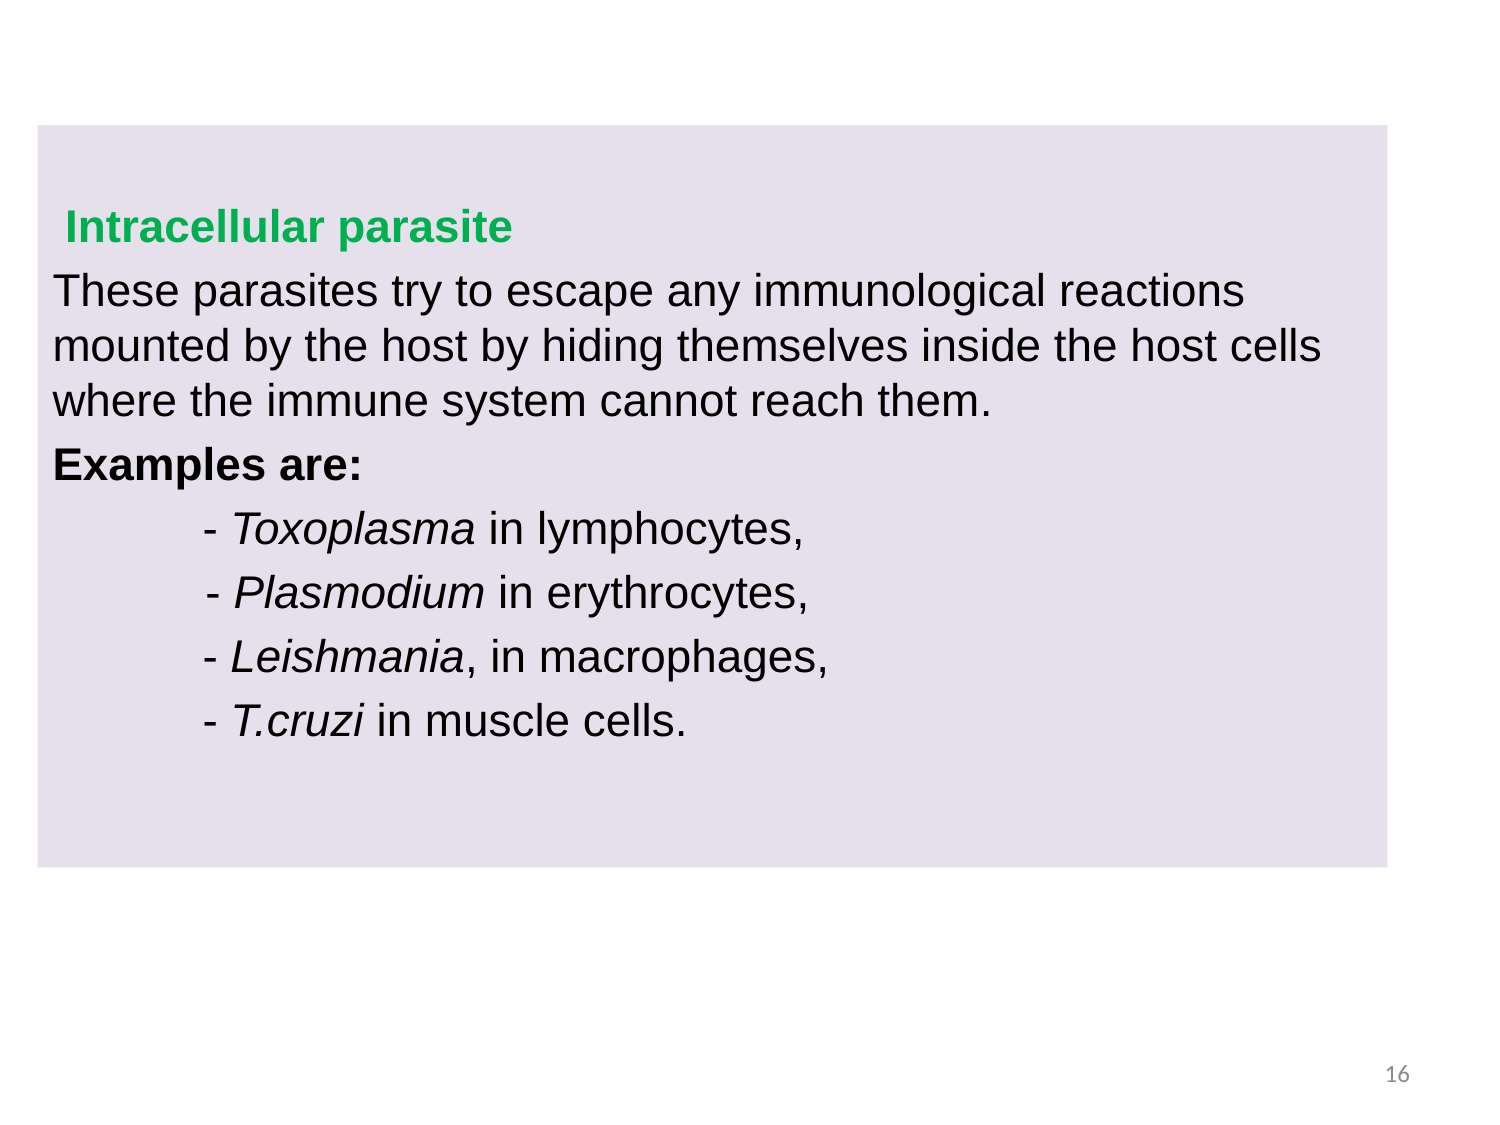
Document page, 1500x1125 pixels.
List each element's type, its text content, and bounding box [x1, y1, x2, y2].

slide_number 16 [1074, 1042, 1425, 1103]
list Intracellular parasite These parasites try to escape any immunological reactions mounted by the host by hiding themselves inside the host cells where the immune system cannot reach them. Examples are: - Toxoplasma in lymphocytes, - Plasmodium in erythrocytes, - Leishmania, in macrophages, - T.cruzi in muscle cells. [37, 125, 1388, 868]
